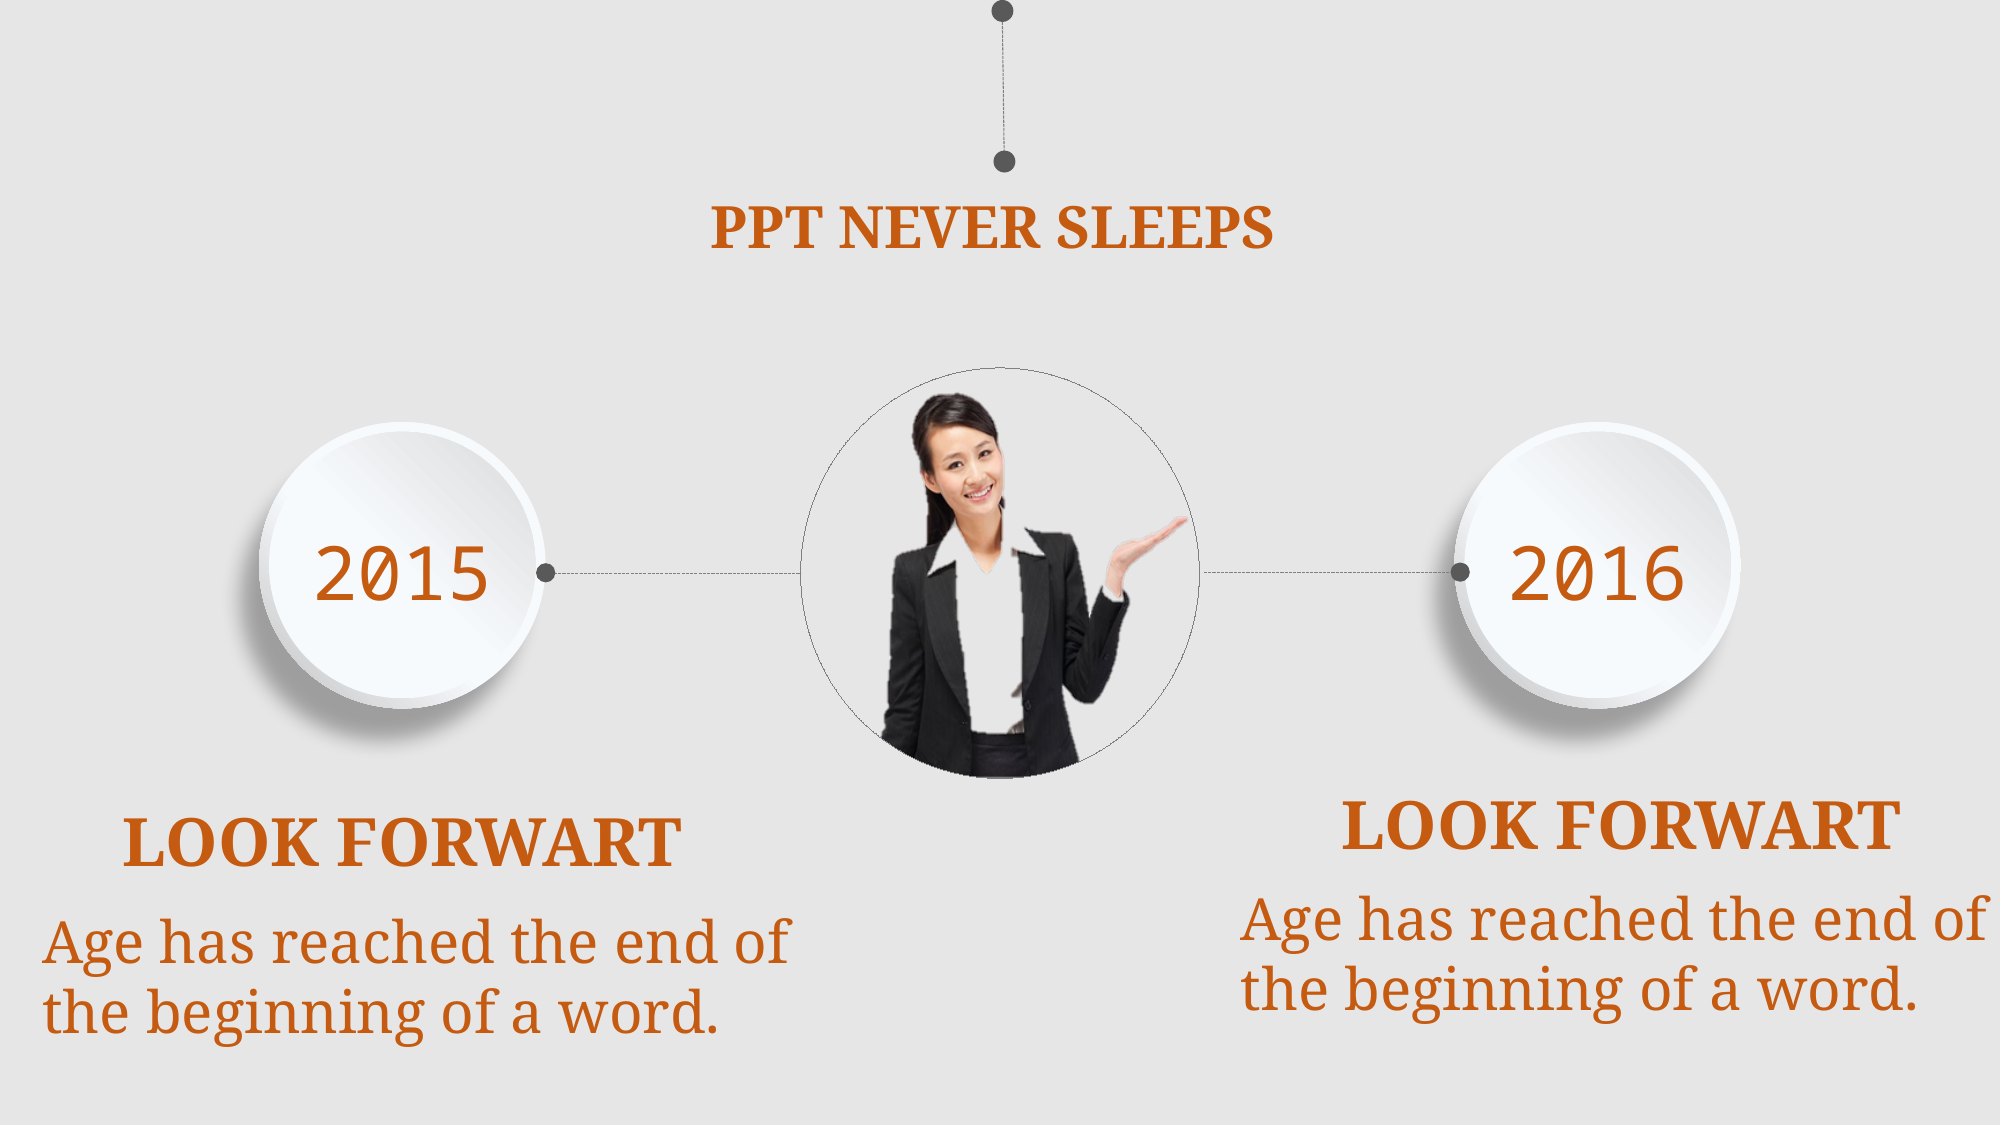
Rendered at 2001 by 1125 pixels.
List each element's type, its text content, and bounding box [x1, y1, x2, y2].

text_box LOOK FORWART [107, 791, 698, 887]
text_box Age has reached the end of the beginning of a word. [1226, 875, 2000, 1030]
text_box Age has reached the end of the beginning of a word. [27, 897, 826, 1053]
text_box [740, 0, 1247, 269]
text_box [259, 367, 1741, 779]
text_box LOOK FORWART [1326, 775, 1916, 871]
